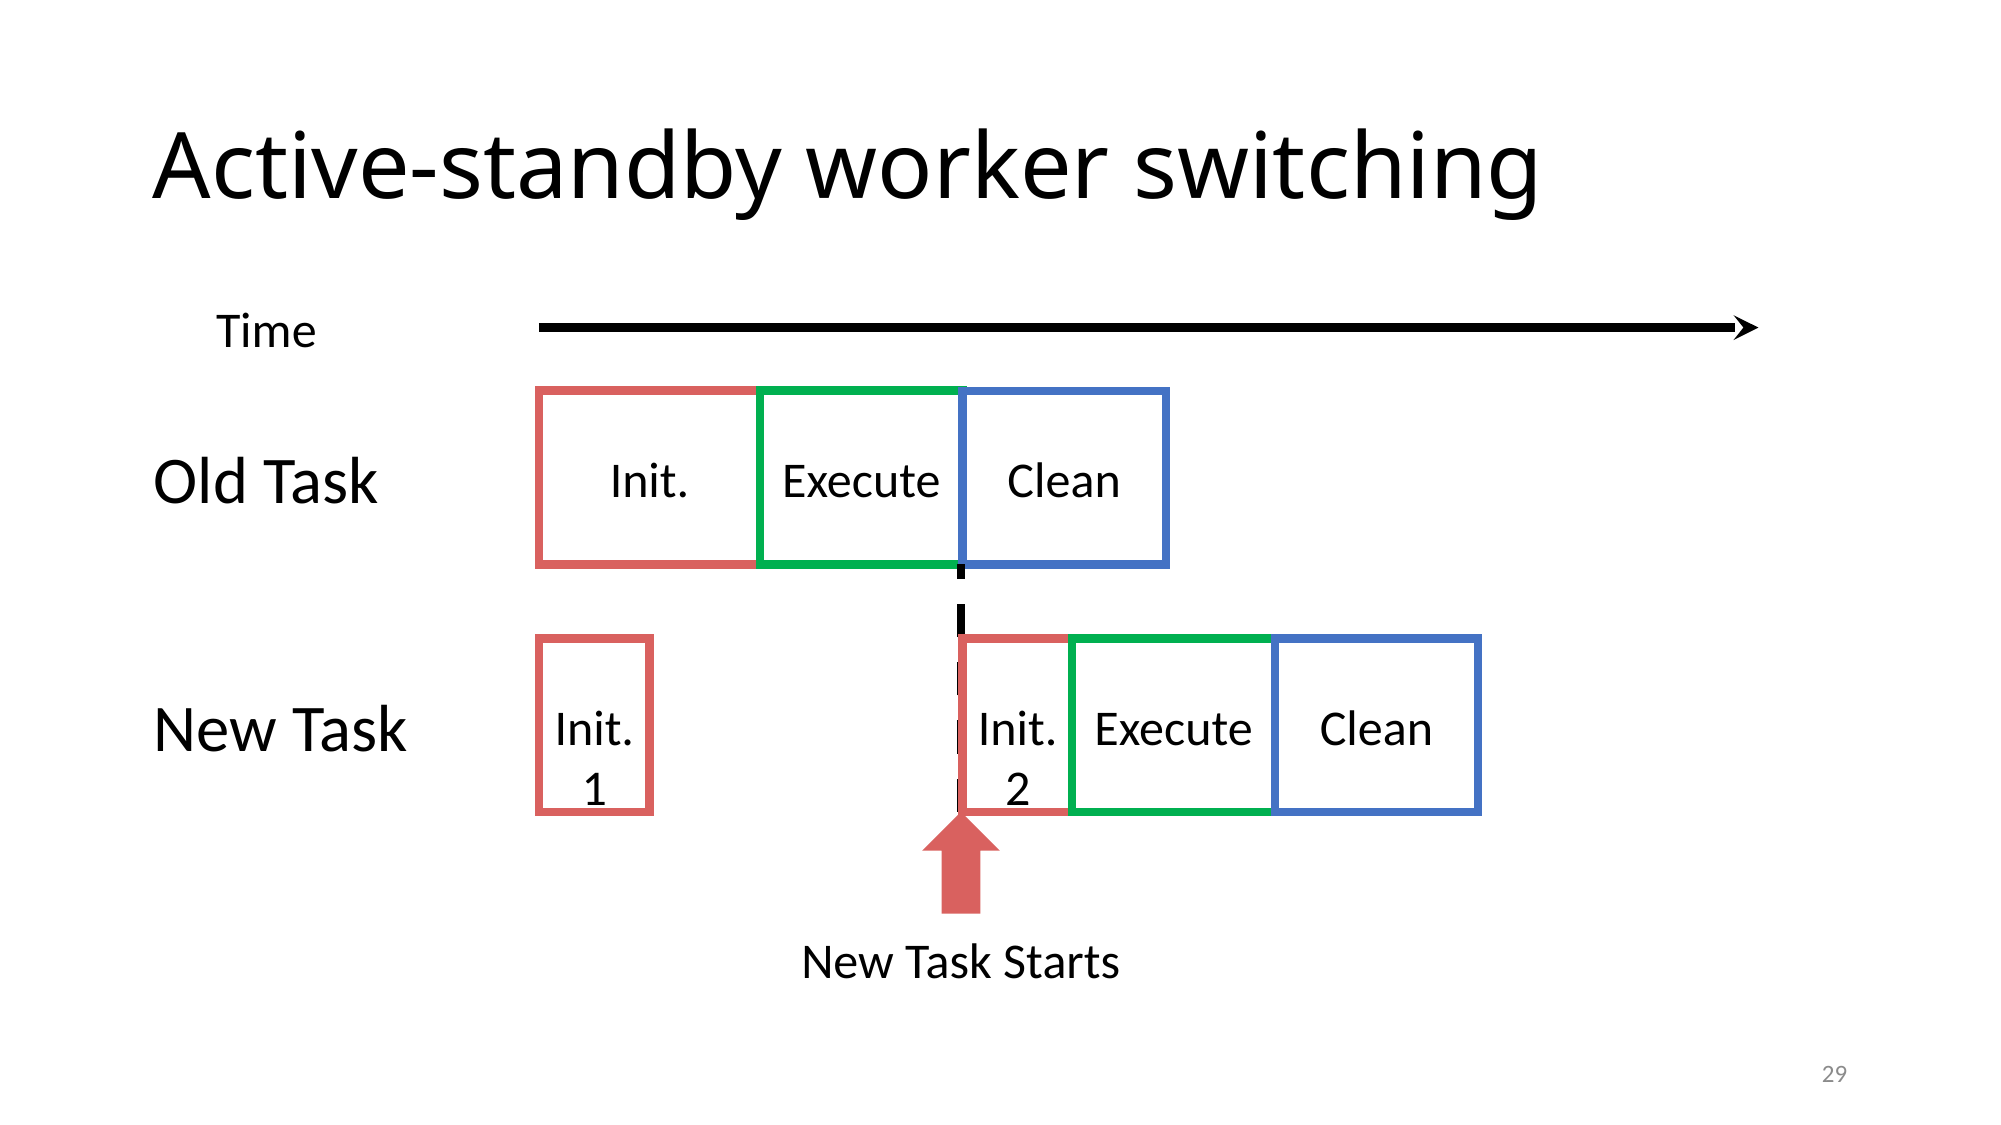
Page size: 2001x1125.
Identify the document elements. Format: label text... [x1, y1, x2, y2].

text_box Init. [538, 390, 759, 565]
text_box Clean [1274, 637, 1479, 813]
text_box Old Task [139, 429, 394, 525]
text_box Init. 2 [961, 637, 1071, 813]
text_box New Task [138, 677, 423, 773]
text_box Time [201, 289, 332, 365]
text_box Clean [961, 390, 1167, 566]
title Active-standby worker switching [137, 59, 1863, 278]
text_box [919, 812, 1003, 915]
text_box Init. 1 [538, 637, 651, 813]
text_box Execute [1071, 637, 1274, 813]
text_box New Task Starts [786, 920, 1136, 996]
text_box Execute [759, 390, 961, 565]
slide_number 29 [1412, 1042, 1863, 1103]
